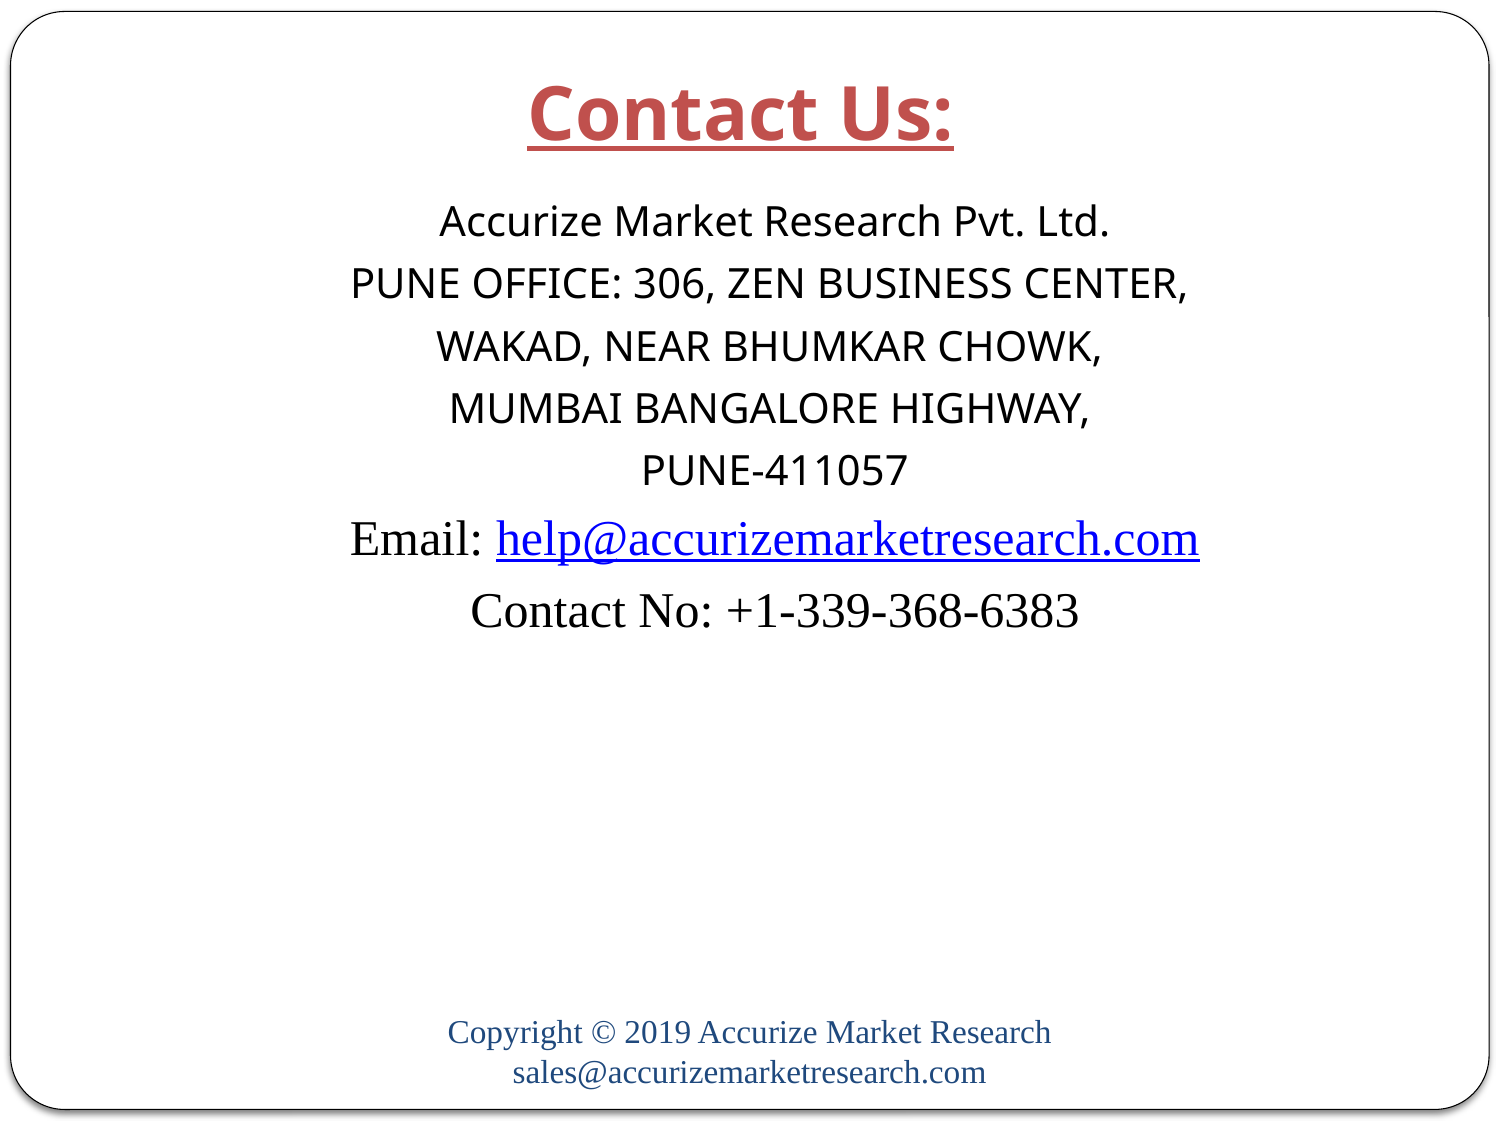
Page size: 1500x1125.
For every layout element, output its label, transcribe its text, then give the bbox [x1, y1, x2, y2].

list Accurize Market Research Pvt. Ltd. PUNE OFFICE: 306, ZEN BUSINESS CENTER, WAKAD, NEAR BHUMKAR CHOWK, MUMBAI BANGALORE HIGHWAY, PUNE-411057 Email: help@accurizemarketresearch.com Contact No: +1-339-368-6383 [137, 187, 1413, 938]
title Contact Us: [512, 24, 1050, 170]
footer Copyright © 2019 Accurize Market Research sales@accurizemarketresearch.com [425, 1012, 1075, 1088]
